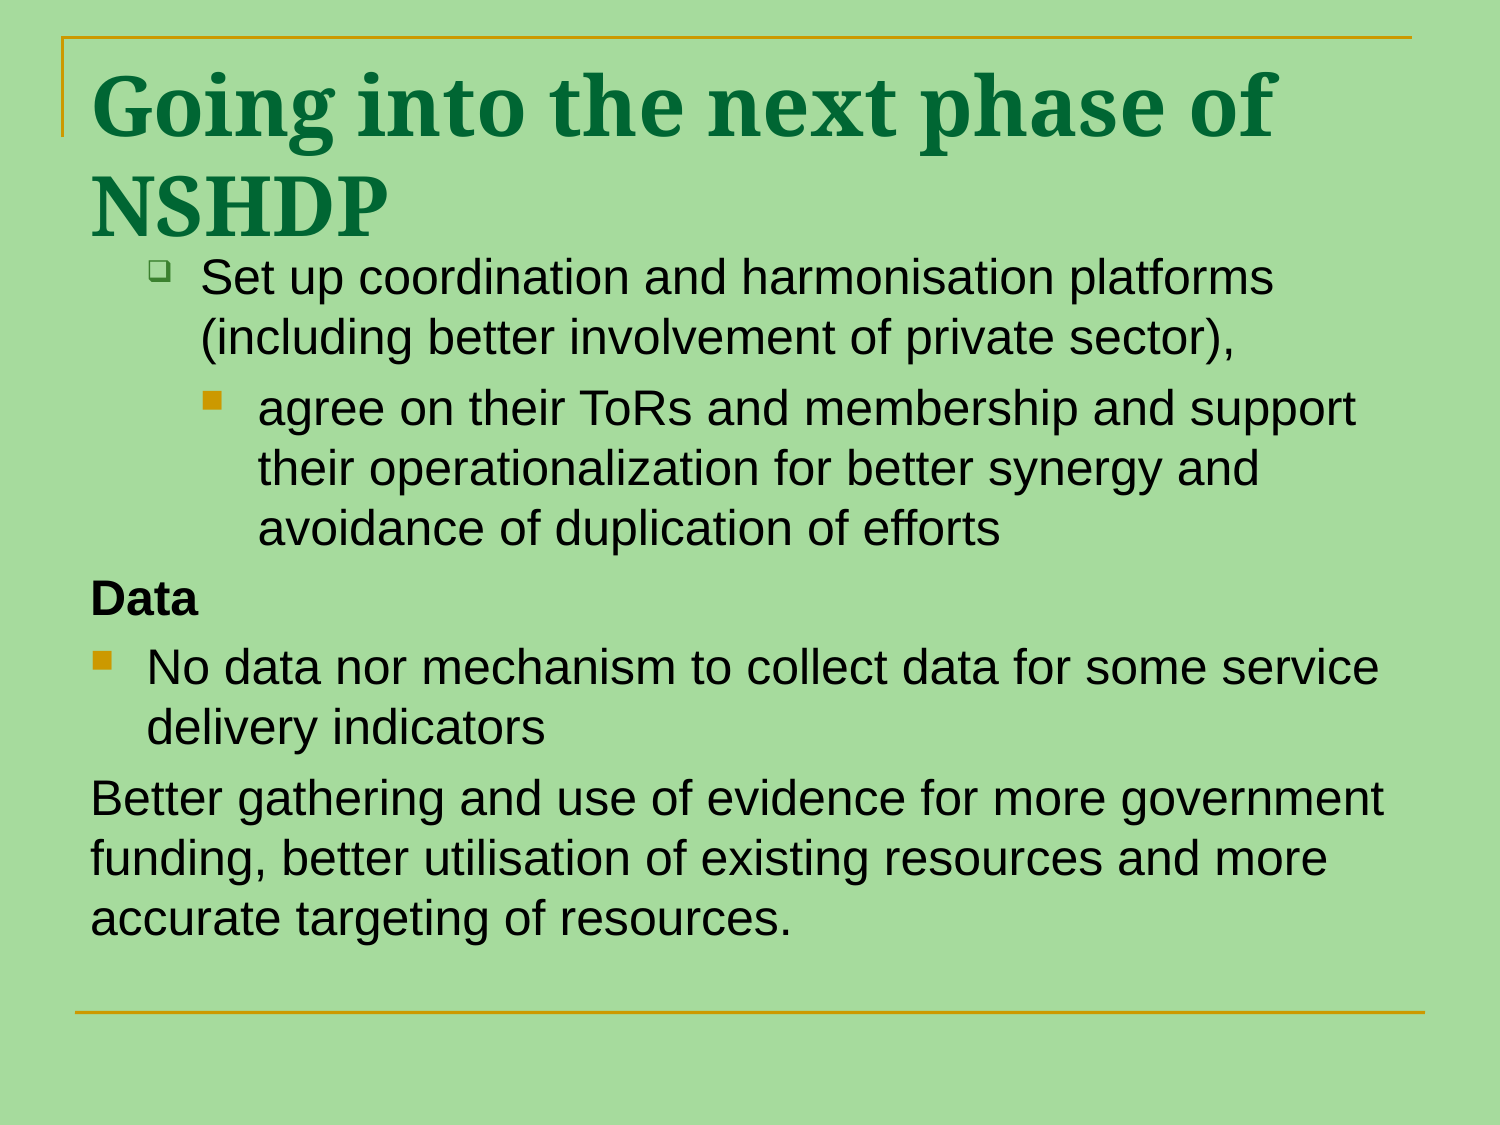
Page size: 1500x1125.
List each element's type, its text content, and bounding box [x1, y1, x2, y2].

title Going into the next phase of NSHDP [75, 45, 1425, 200]
list Set up coordination and harmonisation platforms (including better involvement of private sector), agree on their ToRs and membership and support their operationalization for better synergy and avoidance of duplication of efforts Data No data nor mechanism to collect data for some service delivery indicators Better gathering and use of evidence for more government funding, better utilisation of existing resources and more accurate targeting of resources. [75, 237, 1425, 1006]
